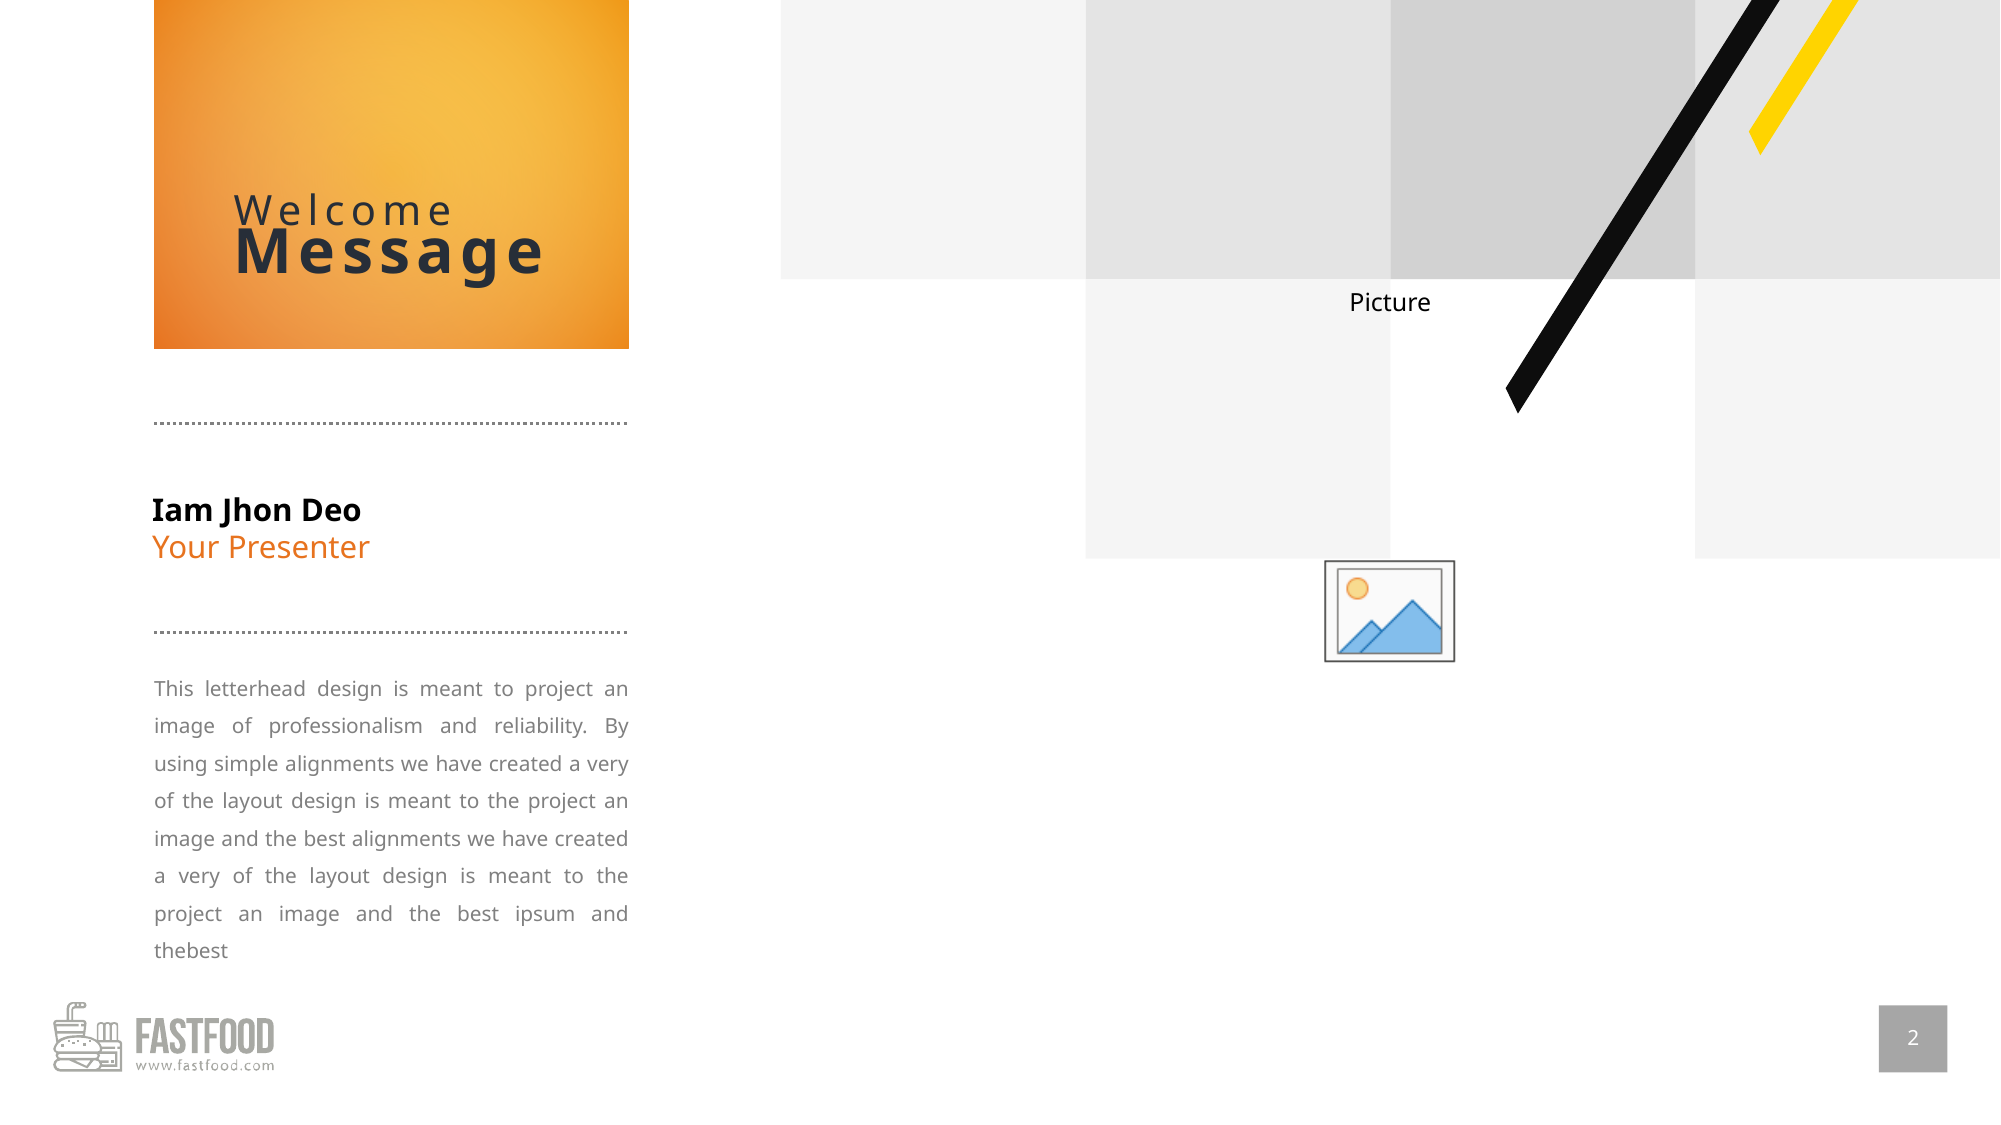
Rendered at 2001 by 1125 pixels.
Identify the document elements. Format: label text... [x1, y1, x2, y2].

text_box This letterhead design is meant to project an image of professionalism and reliability. By using simple alignments we have created a very of the layout design is meant to the project an image and the best alignments we have created a very of the layout design is meant to the project an image and the best ipsum and thebest [154, 682, 629, 944]
picture [780, 279, 2000, 944]
text_box [153, 0, 630, 350]
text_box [780, 0, 2000, 279]
text_box Welcome Message [219, 174, 574, 294]
text_box Iam Jhon Deo Your Presenter [137, 482, 400, 573]
